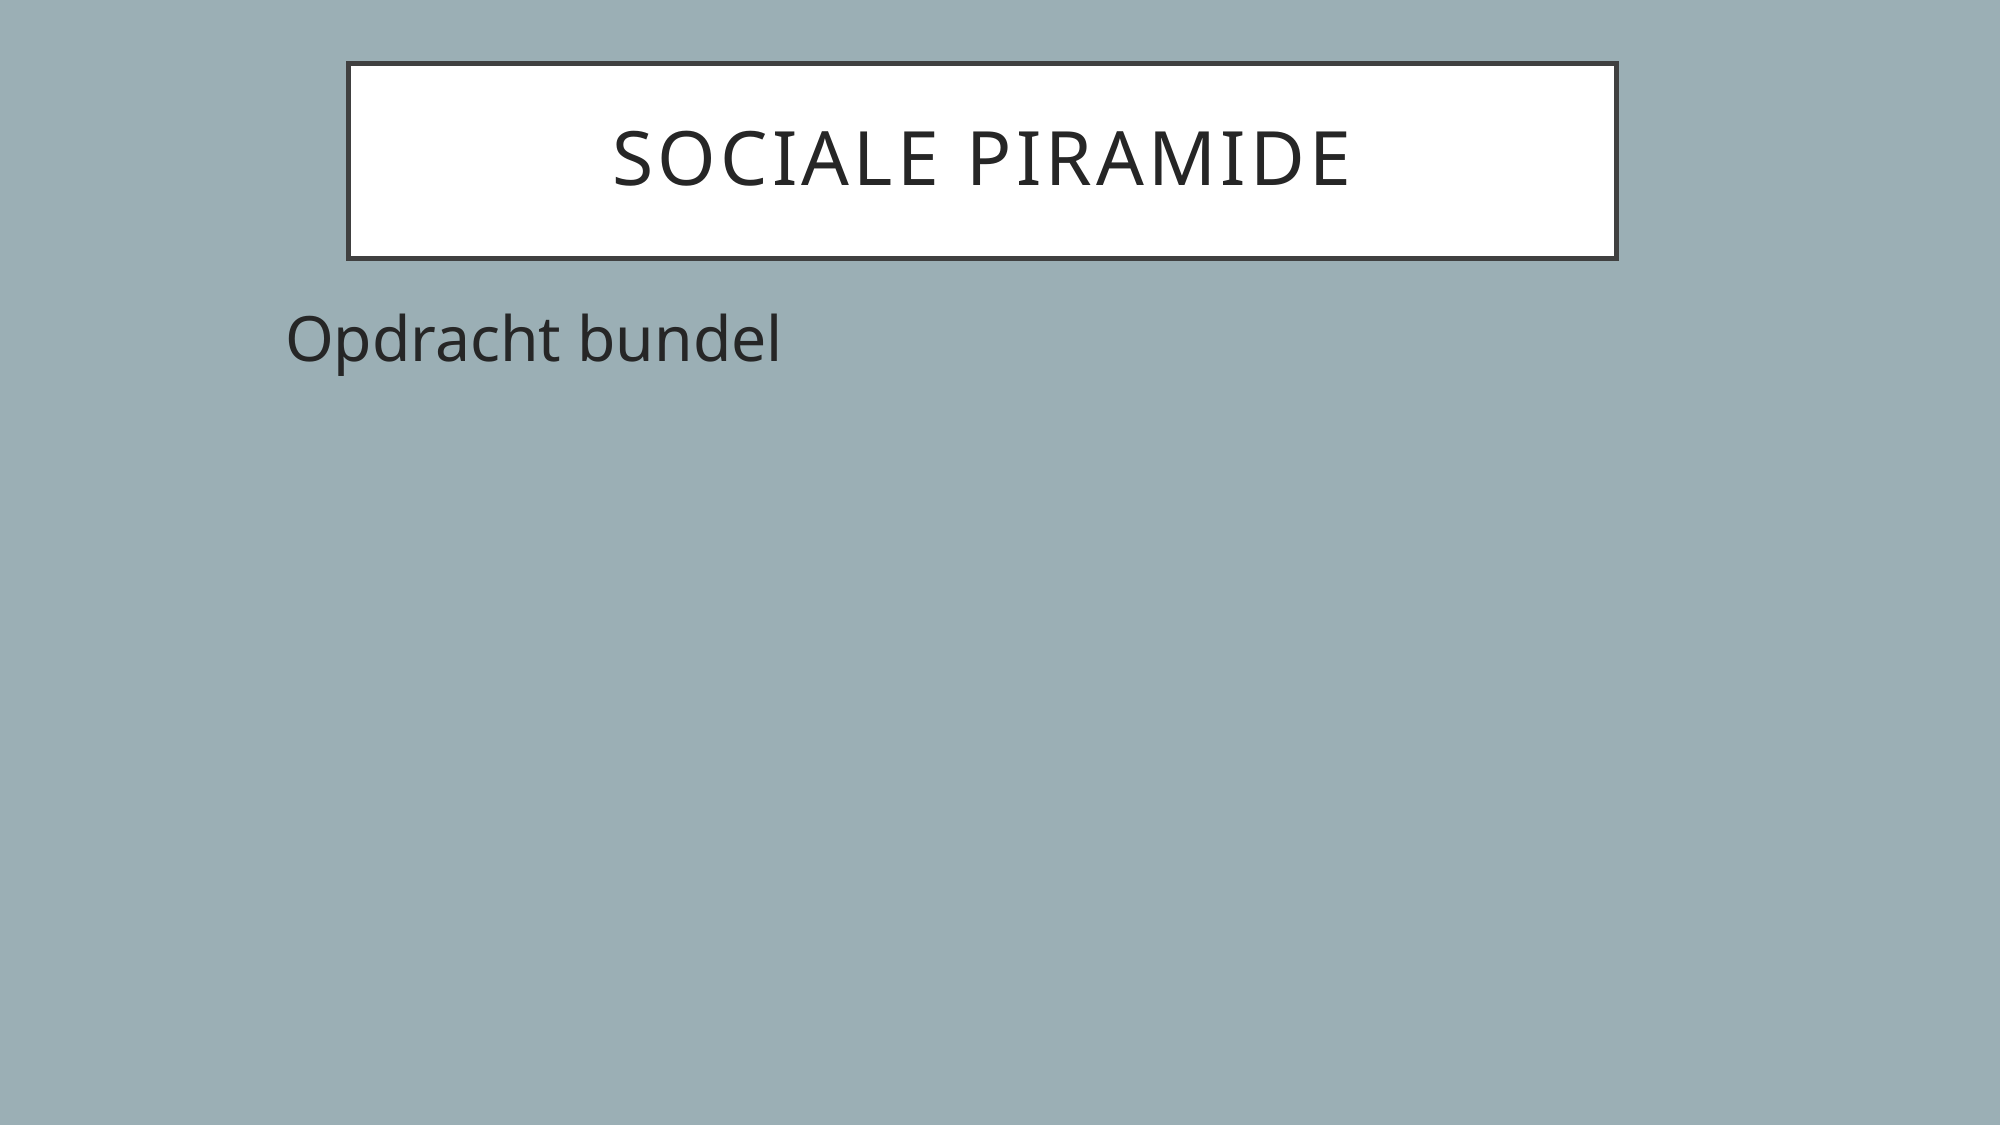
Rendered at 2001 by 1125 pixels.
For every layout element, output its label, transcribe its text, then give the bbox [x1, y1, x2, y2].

list Opdracht bundel [270, 290, 1818, 1090]
title Sociale piramide [346, 61, 1619, 261]
